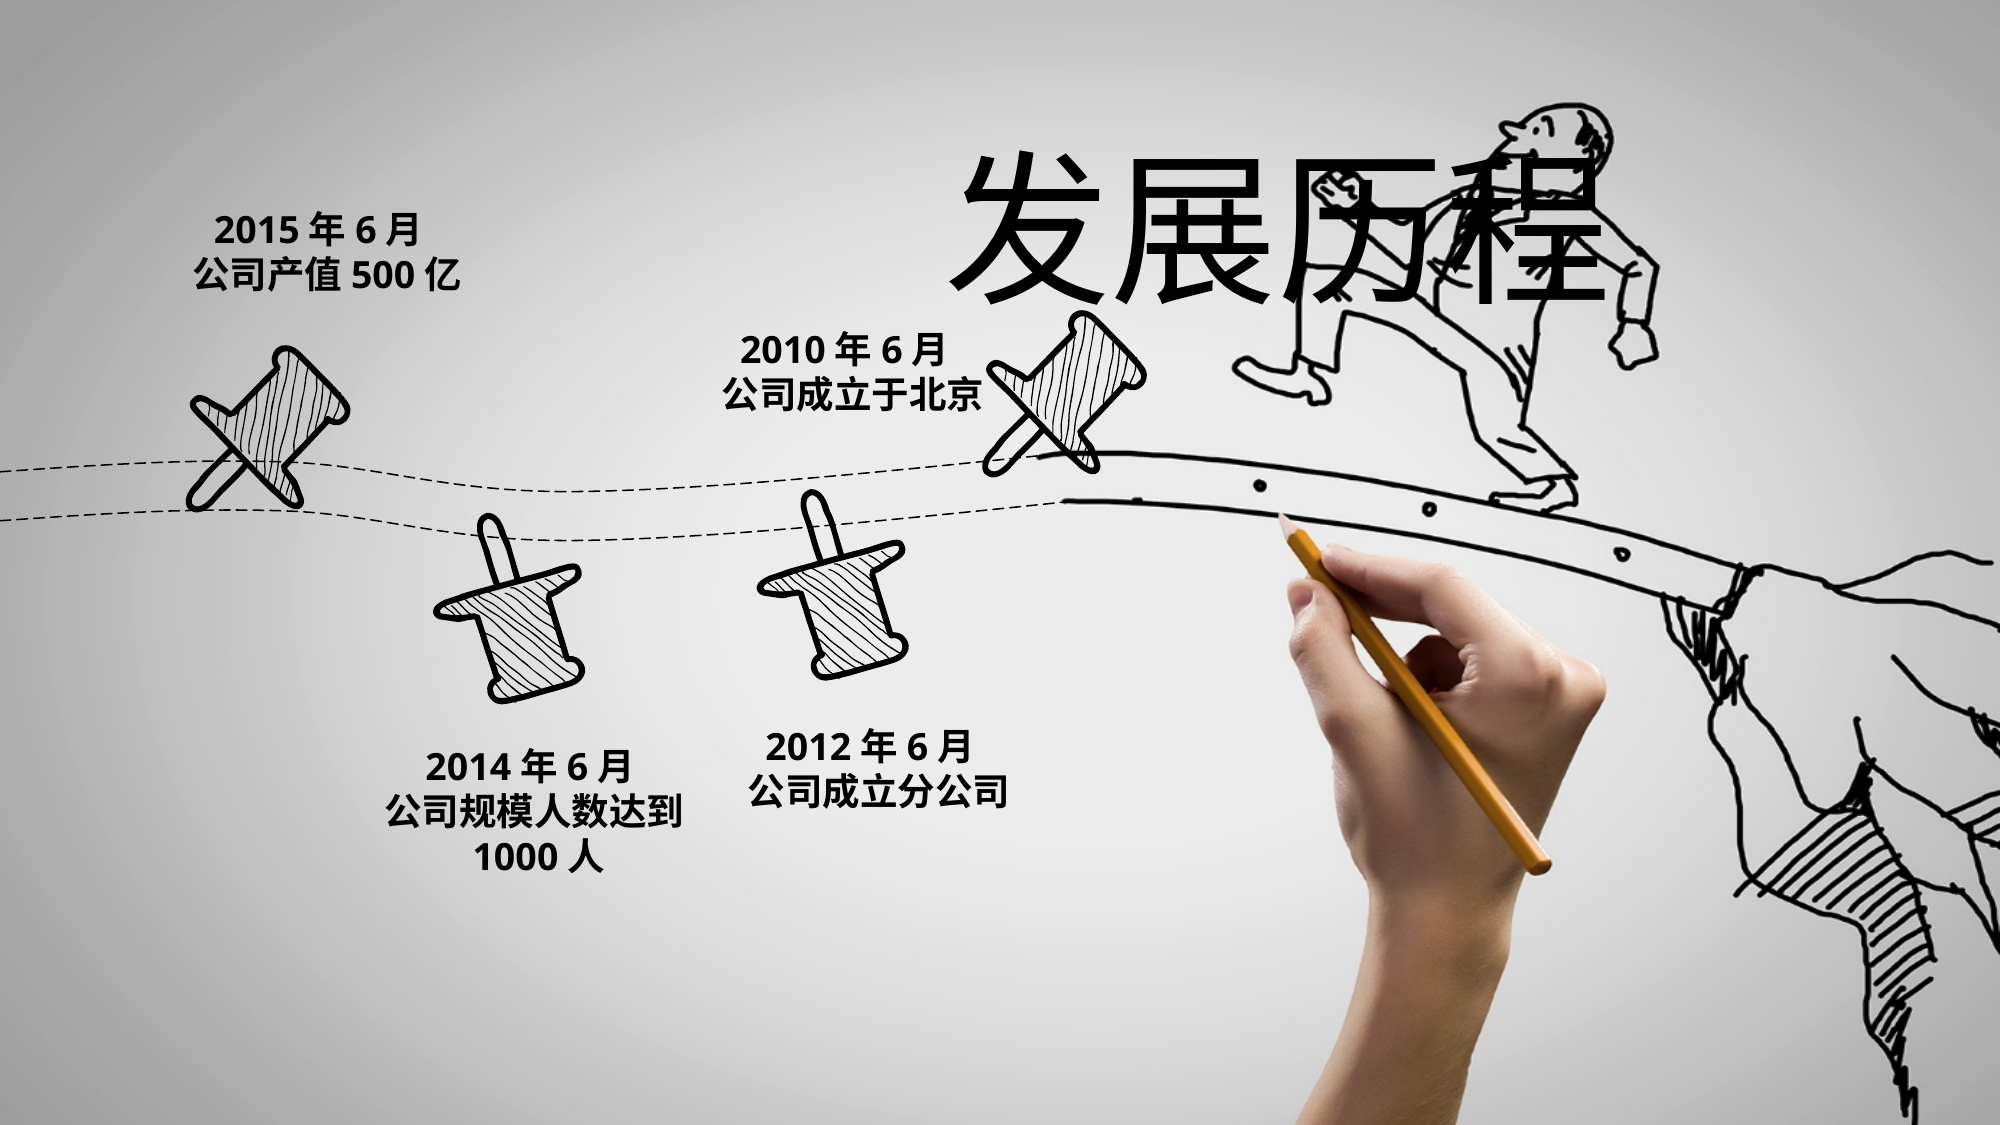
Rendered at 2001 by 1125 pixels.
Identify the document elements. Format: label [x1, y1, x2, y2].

text_box [982, 310, 1147, 478]
text_box [185, 345, 351, 513]
text_box [759, 514, 925, 682]
text_box [435, 537, 601, 705]
picture [0, 0, 2000, 1125]
